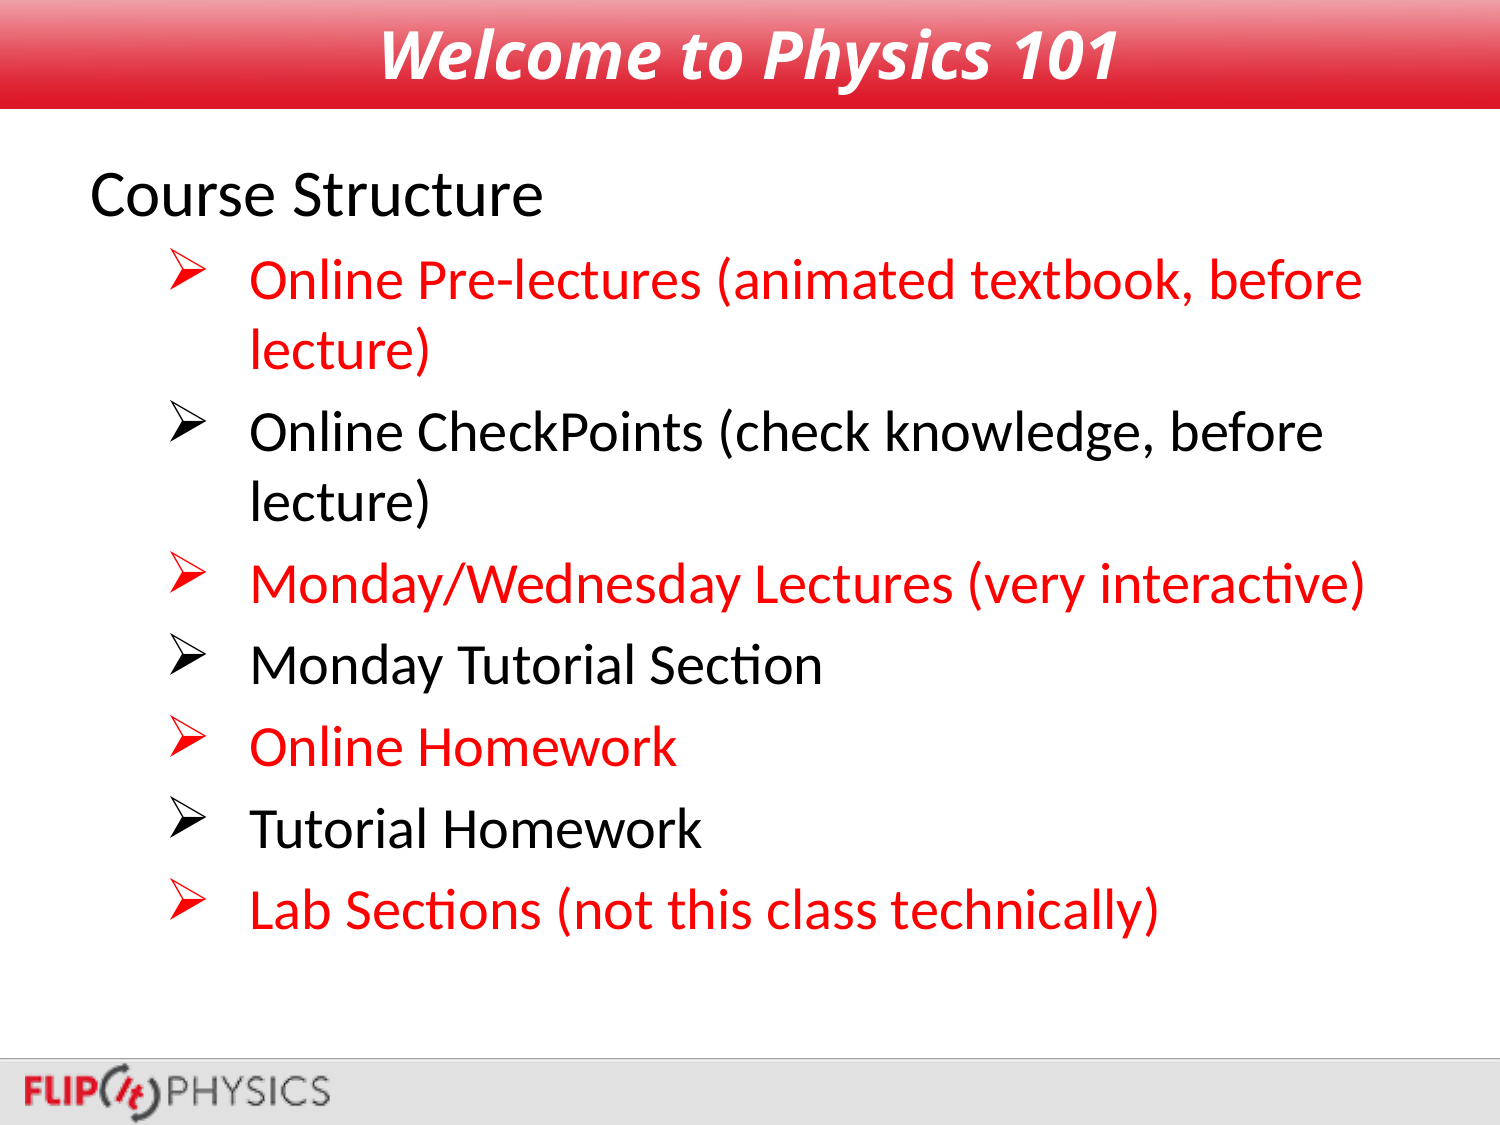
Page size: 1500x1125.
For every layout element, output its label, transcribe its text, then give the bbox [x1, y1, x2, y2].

title Welcome to Physics 101 [75, 15, 1425, 91]
picture [0, 0, 1500, 109]
list Course Structure Online Pre-lectures (animated textbook, before lecture) Online CheckPoints (check knowledge, before lecture) Monday/Wednesday Lectures (very interactive) Monday Tutorial Section Online Homework Tutorial Homework Lab Sections (not this class technically) [75, 142, 1425, 1020]
picture [0, 1058, 1500, 1125]
